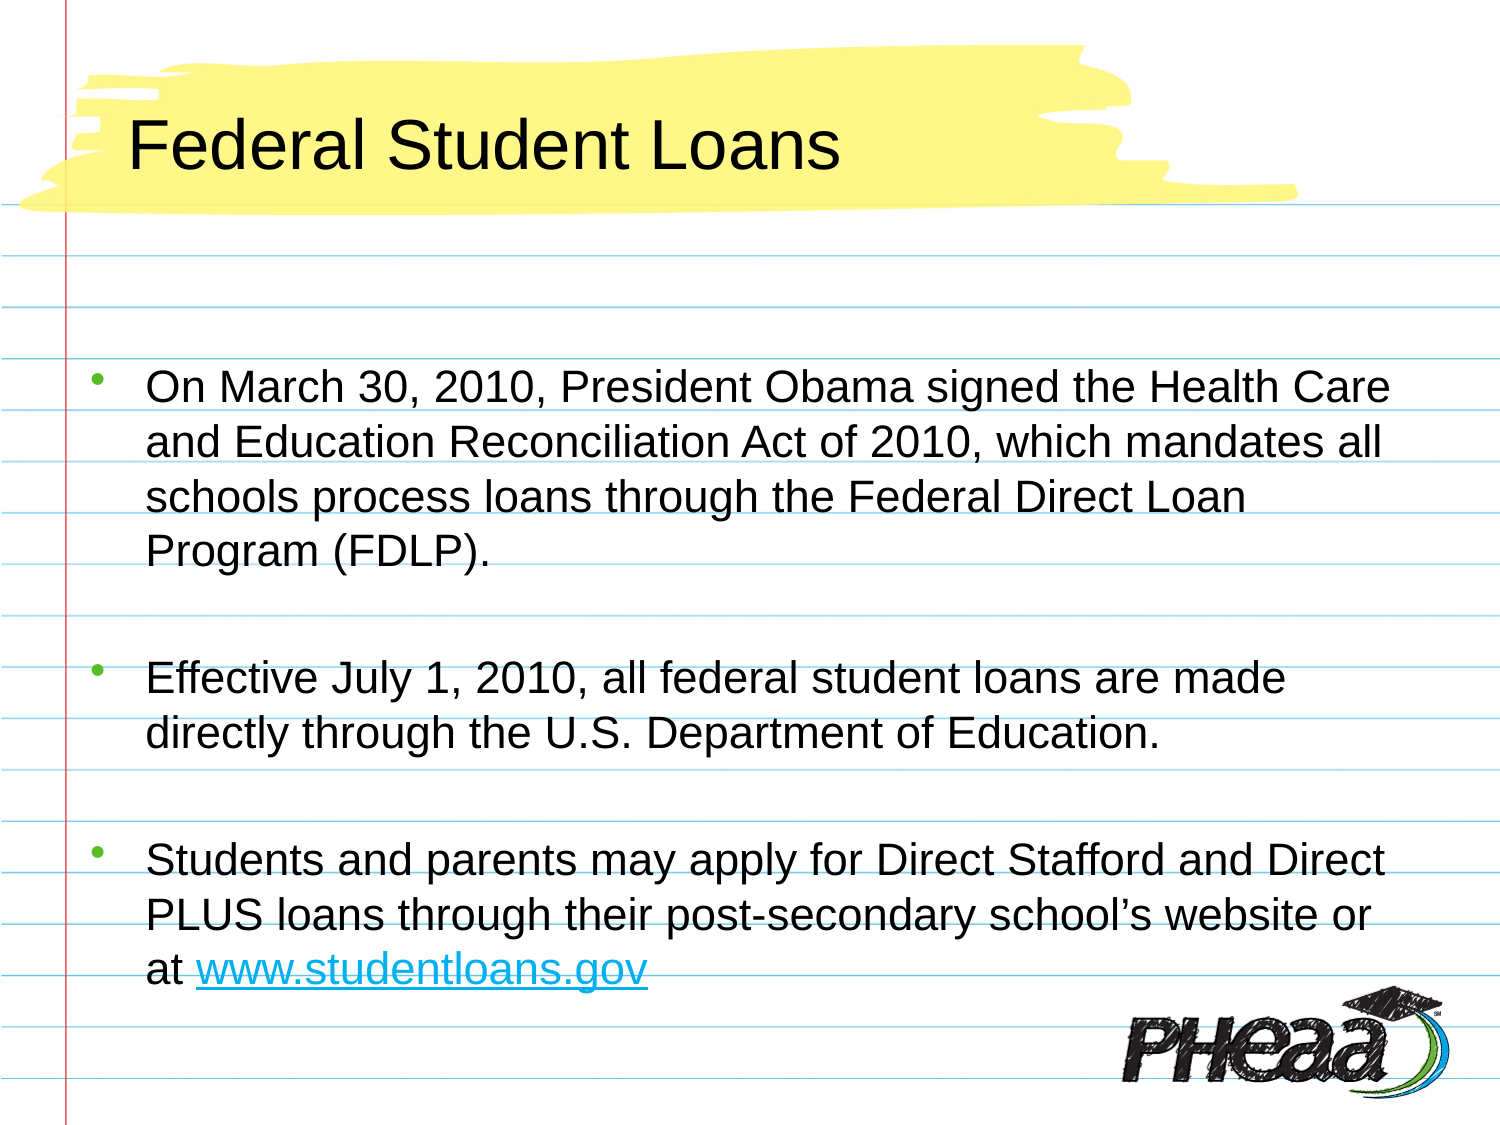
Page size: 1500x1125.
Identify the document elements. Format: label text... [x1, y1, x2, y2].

list On March 30, 2010, President Obama signed the Health Care and Education Reconciliation Act of 2010, which mandates all schools process loans through the Federal Direct Loan Program (FDLP). Effective July 1, 2010, all federal student loans are made directly through the U.S. Department of Education. Students and parents may apply for Direct Stafford and Direct PLUS loans through their post-secondary school’s website or at www.studentloans.gov [75, 350, 1425, 1005]
title Federal Student Loans [112, 82, 1463, 200]
picture [0, 0, 1500, 1125]
